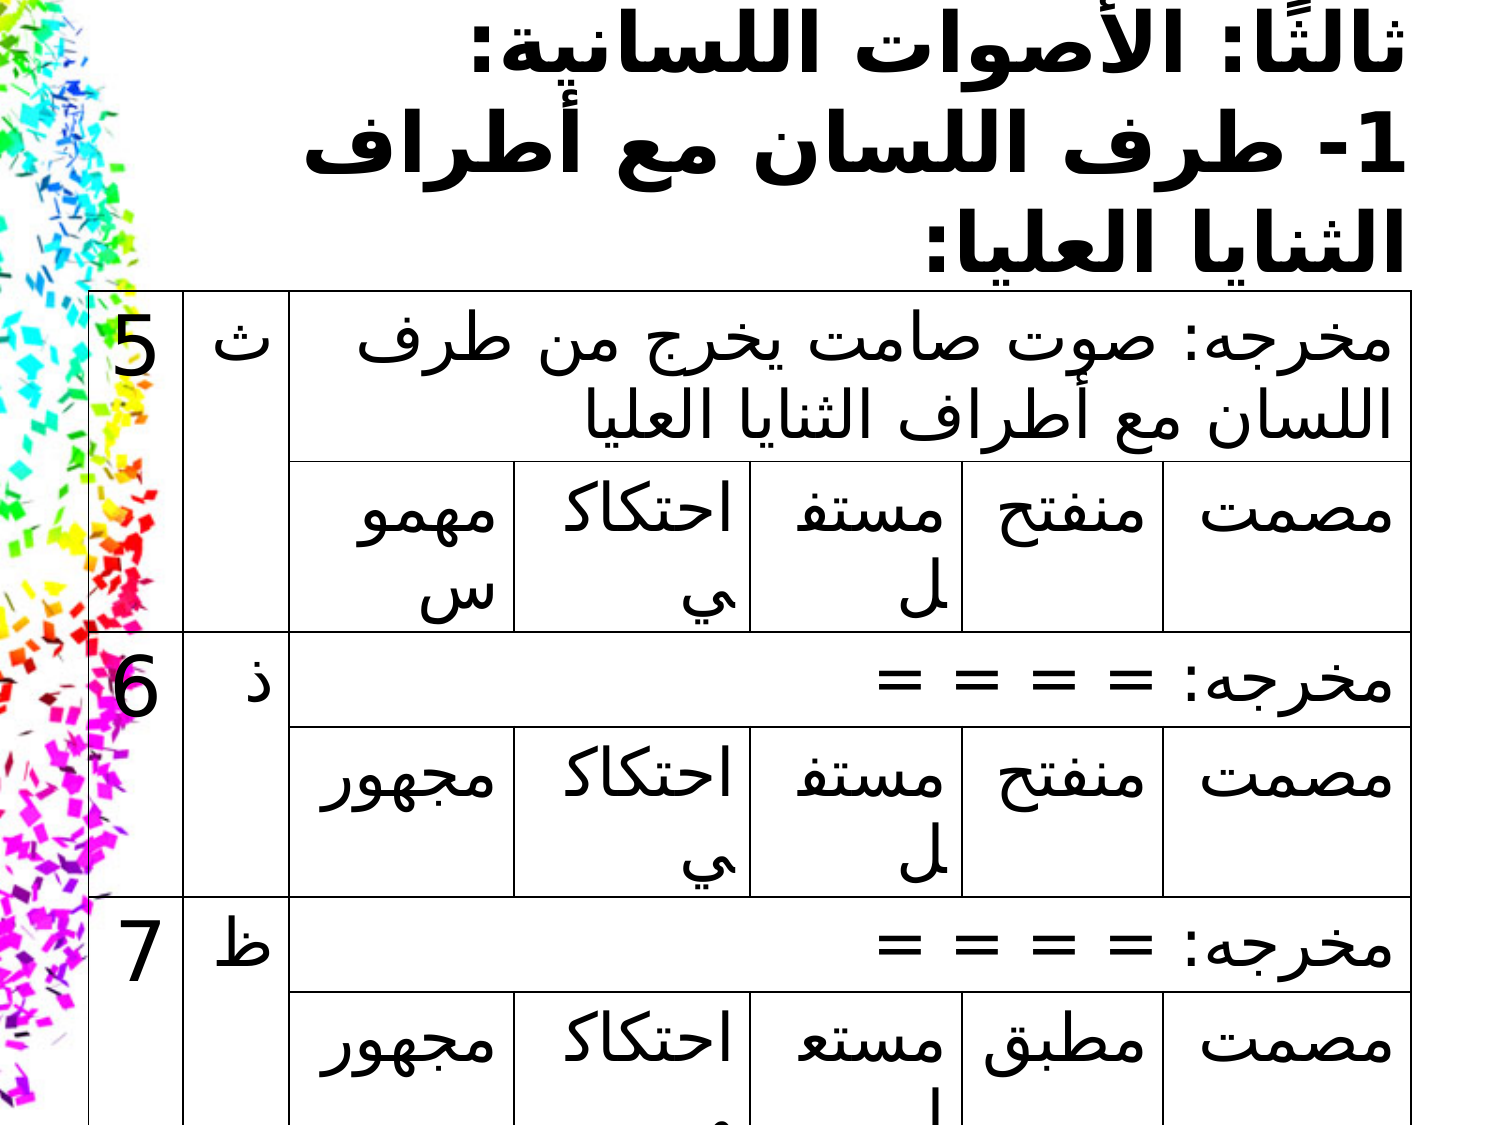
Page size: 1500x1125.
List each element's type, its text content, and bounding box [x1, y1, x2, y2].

title ثالثًا: الأصوات اللسانية: 1- طرف اللسان مع أطراف الثنايا العليا: [75, 45, 1425, 233]
table_cell مخرجه: = = = = [290, 633, 1410, 726]
table_cell احتكاكي [515, 993, 749, 1125]
table_cell 7 [89, 898, 182, 1125]
picture [0, 0, 1500, 1125]
table_cell مصمت [1164, 728, 1410, 896]
table_header مخرجه: صوت صامت يخرج من طرف اللسان مع أطراف الثنايا العليا [290, 292, 1410, 461]
table_cell احتكاكي [515, 462, 749, 631]
table_cell مجهور [290, 993, 513, 1125]
table_cell مستفل [751, 728, 961, 896]
table_cell 6 [89, 633, 182, 896]
table_cell مصمت [1164, 993, 1410, 1125]
table_cell مجهور [290, 728, 513, 896]
table_header 5 [89, 292, 182, 631]
table_cell منفتح [963, 728, 1162, 896]
table_cell مطبق [963, 993, 1162, 1125]
table_cell مستفل [751, 462, 961, 631]
table_cell ذ [184, 633, 288, 896]
table_cell ظ [184, 898, 288, 1125]
table_cell منفتح [963, 462, 1162, 631]
table_cell احتكاكي [515, 728, 749, 896]
table_cell مستعل [751, 993, 961, 1125]
table_cell مصمت [1164, 462, 1410, 631]
table_cell مهموس [290, 462, 513, 631]
table_cell مخرجه: = = = = [290, 898, 1410, 991]
table_header ث [184, 292, 288, 631]
